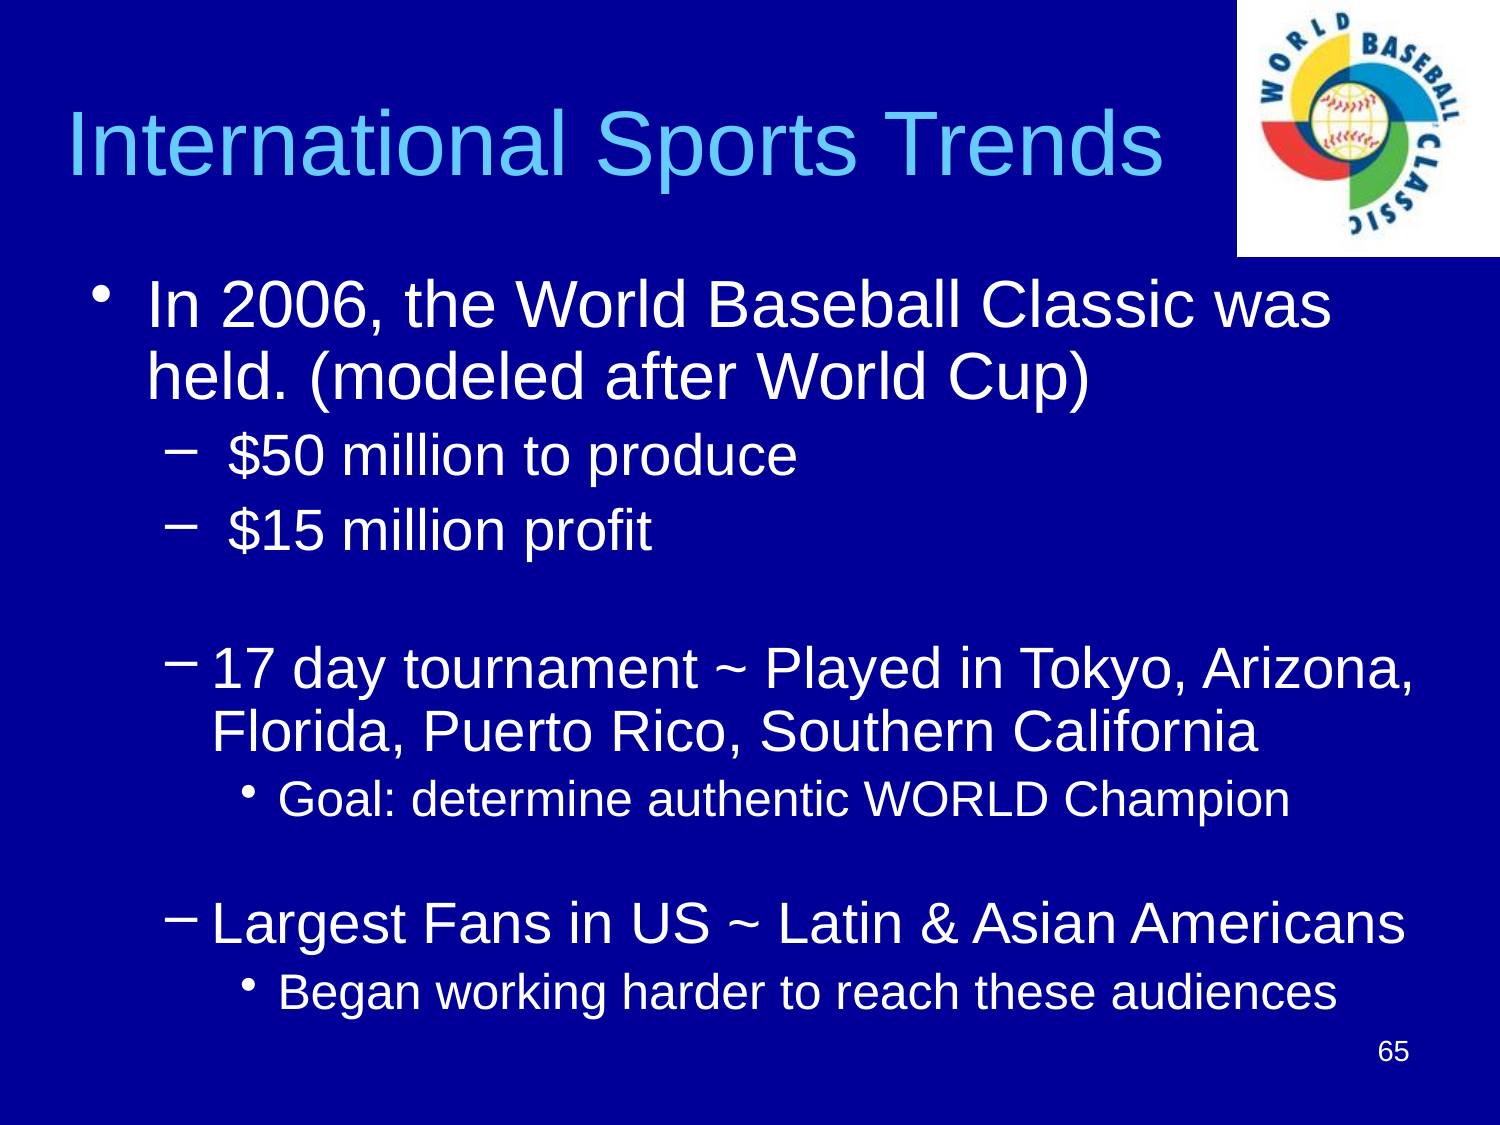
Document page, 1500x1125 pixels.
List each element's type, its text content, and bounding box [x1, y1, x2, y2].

title International Sports Trends [49, 44, 1232, 233]
slide_number 65 [1074, 1024, 1425, 1103]
picture [1237, 0, 1500, 257]
list In 2006, the World Baseball Classic was held. (modeled after World Cup) $50 million to produce $15 million profit 17 day tournament ~ Played in Tokyo, Arizona, Florida, Puerto Rico, Southern California Goal: determine authentic WORLD Champion Largest Fans in US ~ Latin & Asian Americans Began working harder to reach these audiences [74, 262, 1451, 1006]
